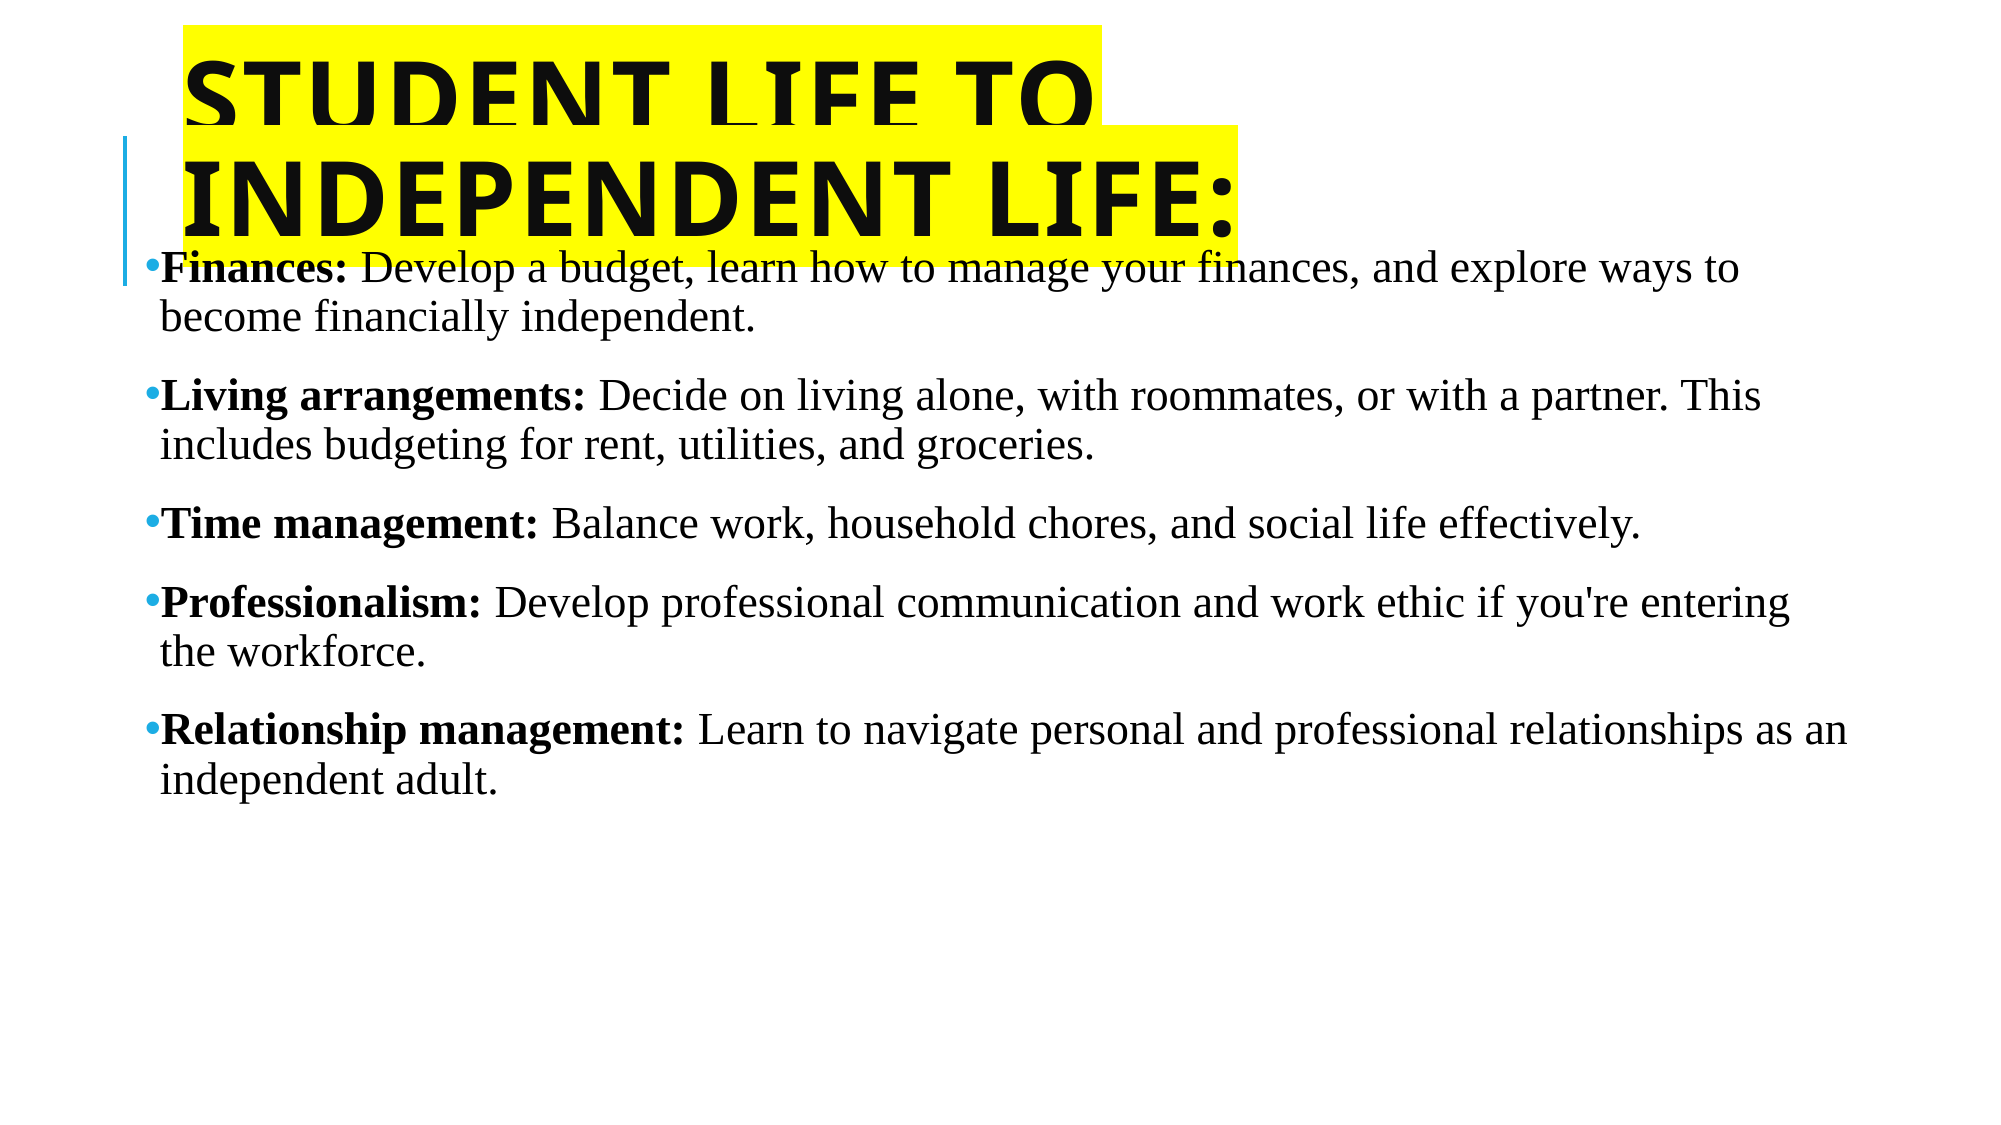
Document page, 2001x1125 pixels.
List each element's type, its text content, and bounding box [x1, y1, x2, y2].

title Student life to independent life: [168, 96, 1763, 235]
list Finances: Develop a budget, learn how to manage your finances, and explore ways to become financially independent. Living arrangements: Decide on living alone, with roommates, or with a partner. This includes budgeting for rent, utilities, and groceries. Time management: Balance work, household chores, and social life effectively. Professionalism: Develop professional communication and work ethic if you're entering the workforce. Relationship management: Learn to navigate personal and professional relationships as an independent adult. [137, 235, 1863, 1014]
